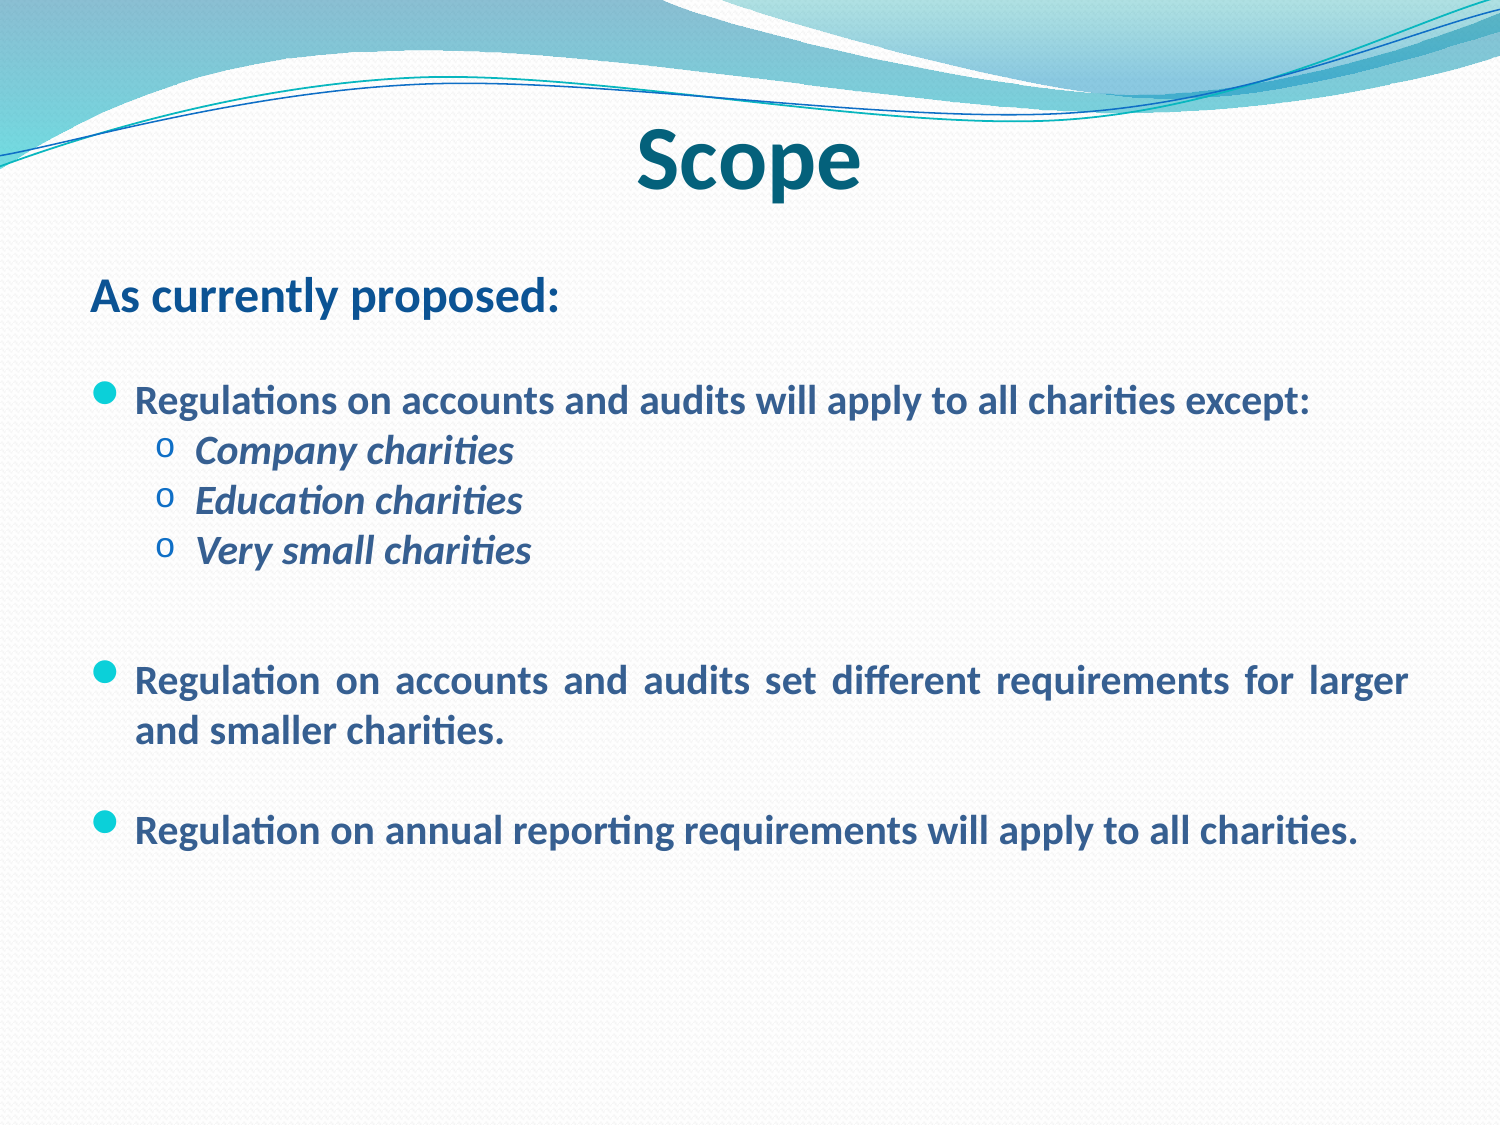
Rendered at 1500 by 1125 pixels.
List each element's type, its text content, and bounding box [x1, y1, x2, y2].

title Scope [74, 77, 1426, 209]
list As currently proposed: Regulations on accounts and audits will apply to all charities except: Company charities Education charities Very small charities Regulation on accounts and audits set different requirements for larger and smaller charities. Regulation on annual reporting requirements will apply to all charities. [74, 255, 1426, 1038]
